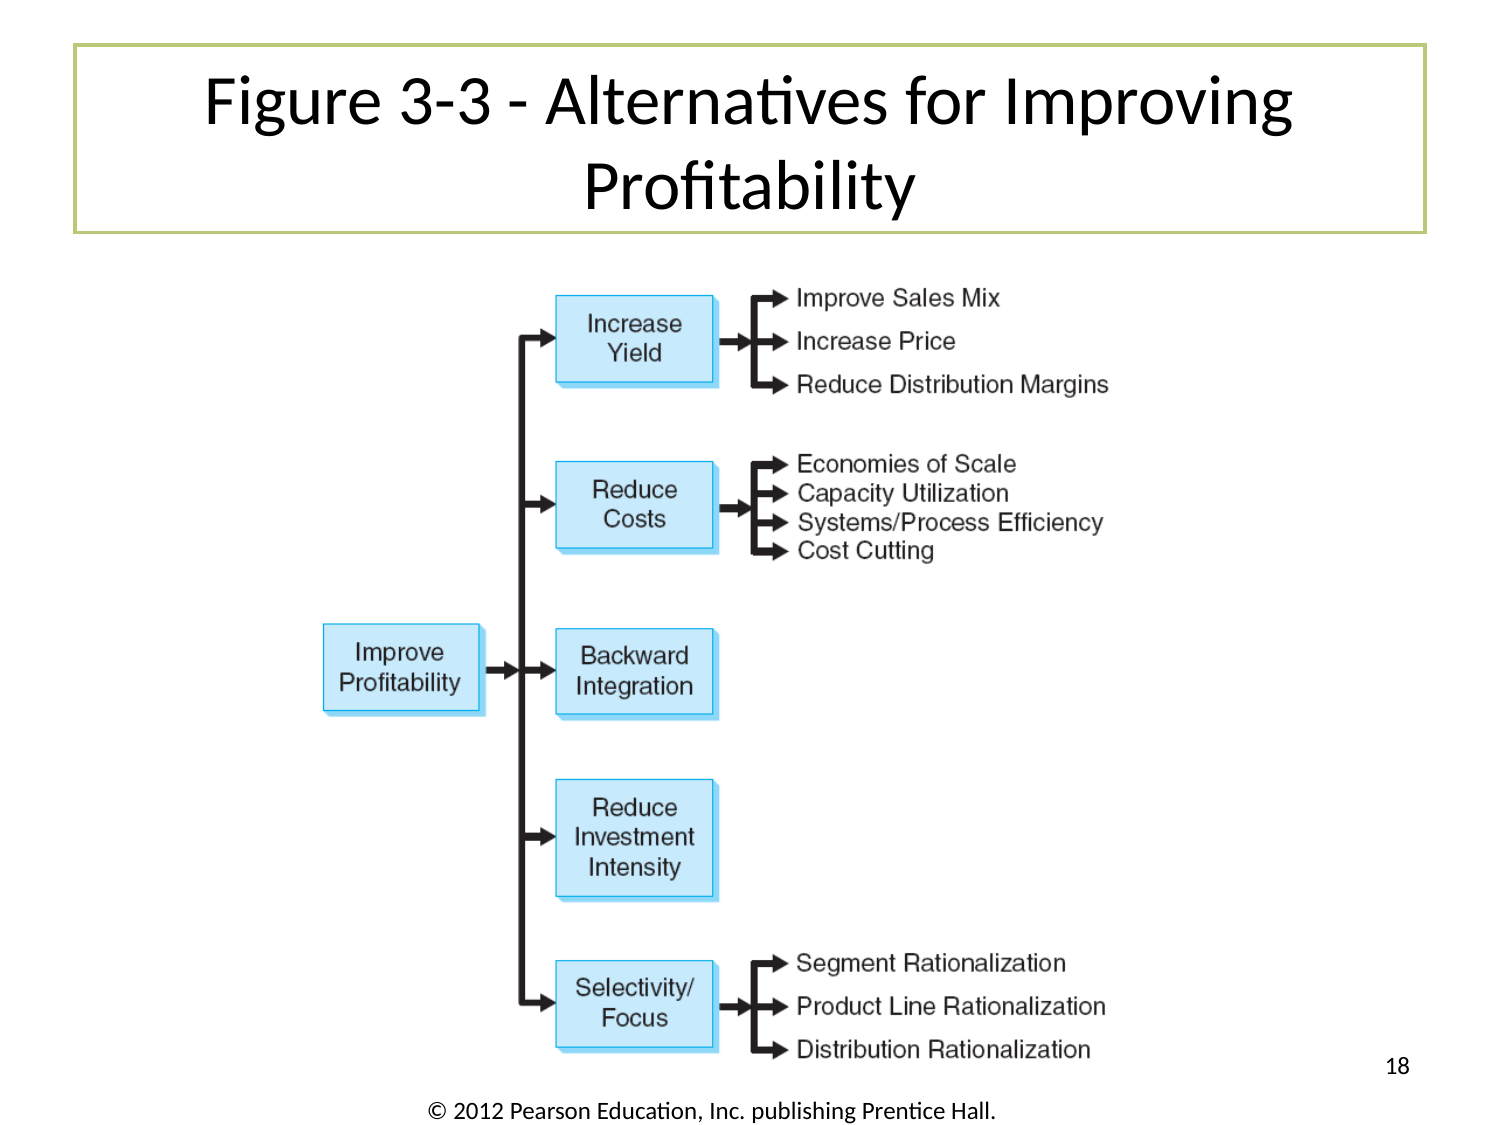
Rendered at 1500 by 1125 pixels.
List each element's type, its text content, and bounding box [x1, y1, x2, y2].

picture [309, 274, 1113, 1063]
title Figure 3-3 - Alternatives for Improving Profitability [73, 43, 1427, 234]
slide_number 18 [1074, 1042, 1425, 1103]
